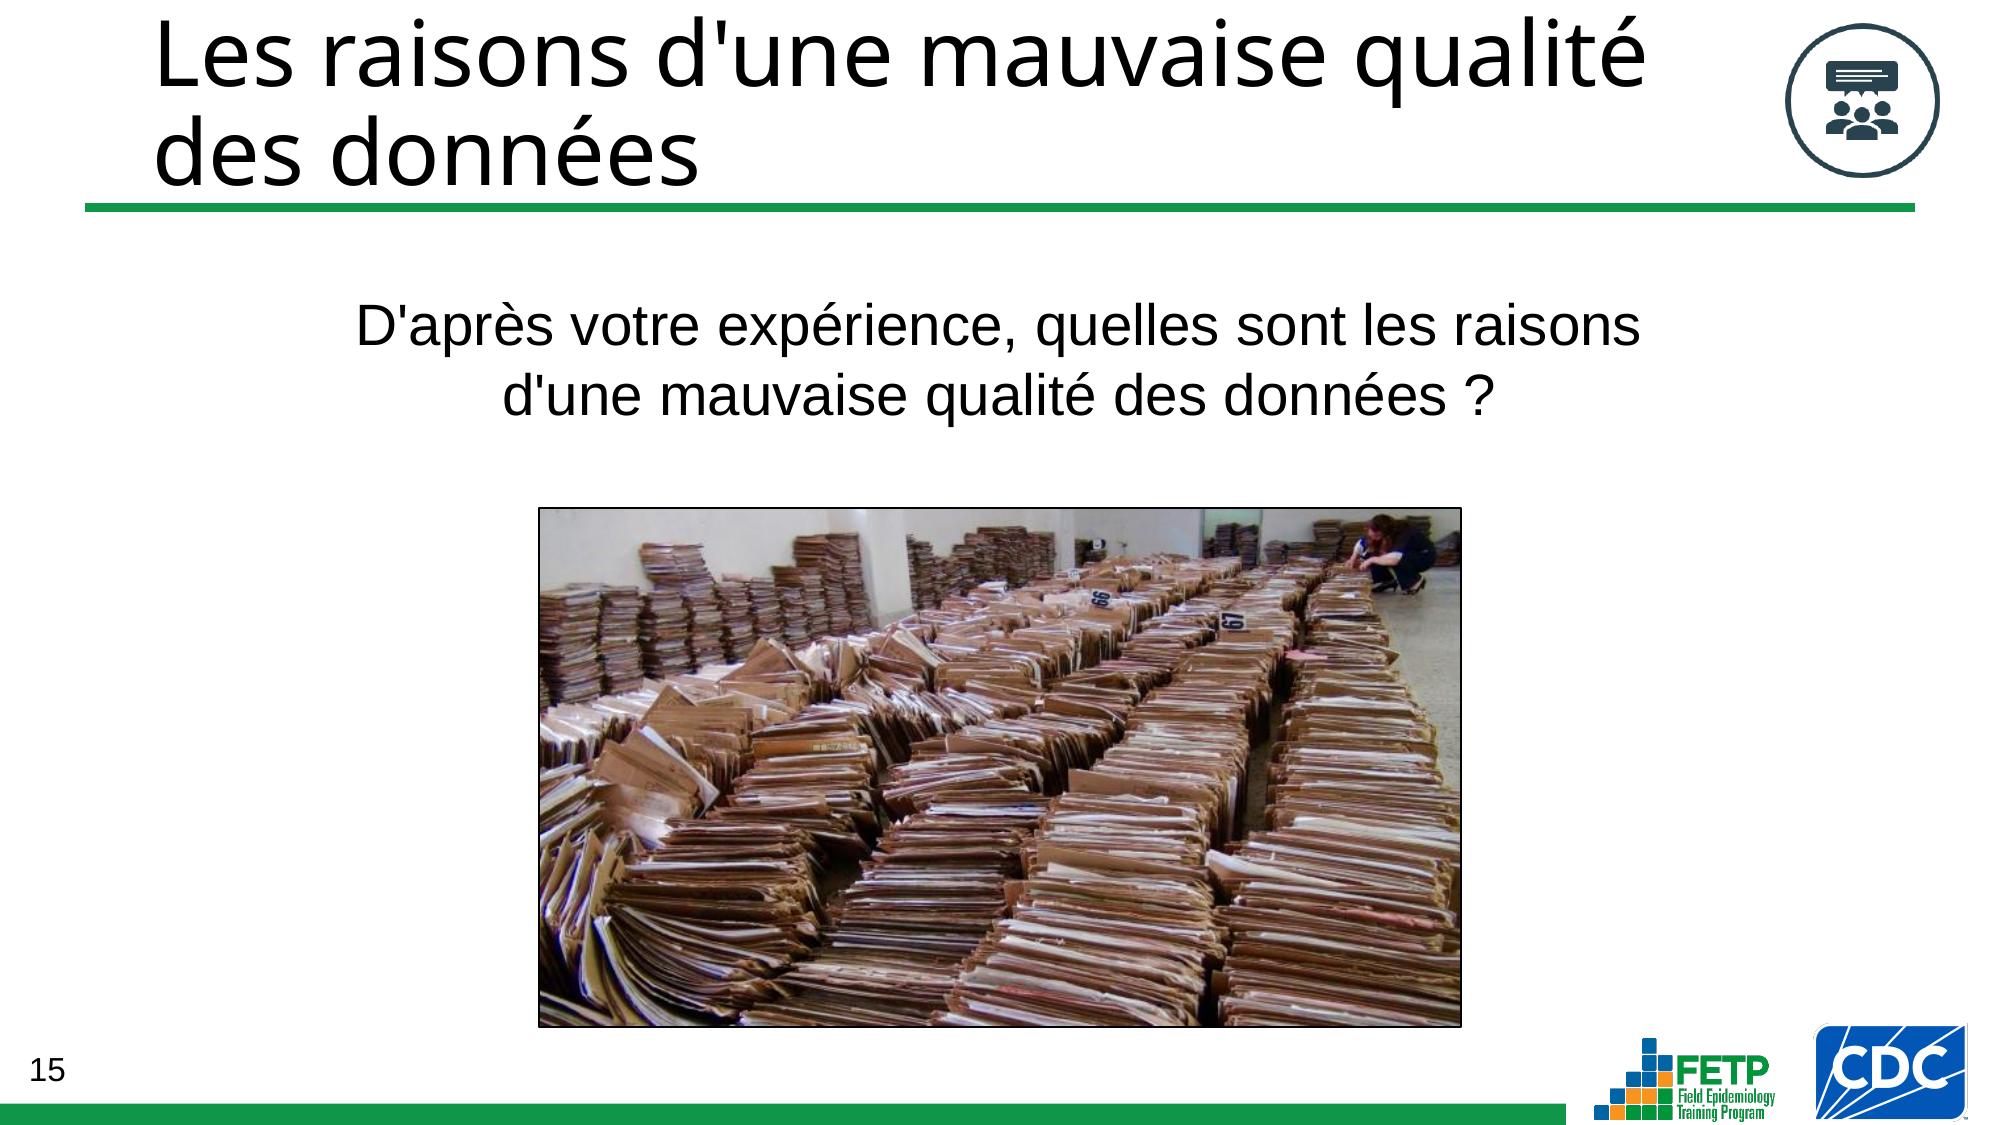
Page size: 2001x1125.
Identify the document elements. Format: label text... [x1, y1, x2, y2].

picture [1813, 1023, 1968, 1122]
text_box Les raisons d'une mauvaise qualité des données [137, 0, 1863, 207]
text_box D'après votre expérience, quelles sont les raisons d'une mauvaise qualité des données ? [339, 279, 1660, 435]
picture [1863, 23, 1940, 178]
picture [1594, 1038, 1775, 1122]
picture [539, 508, 1461, 1026]
